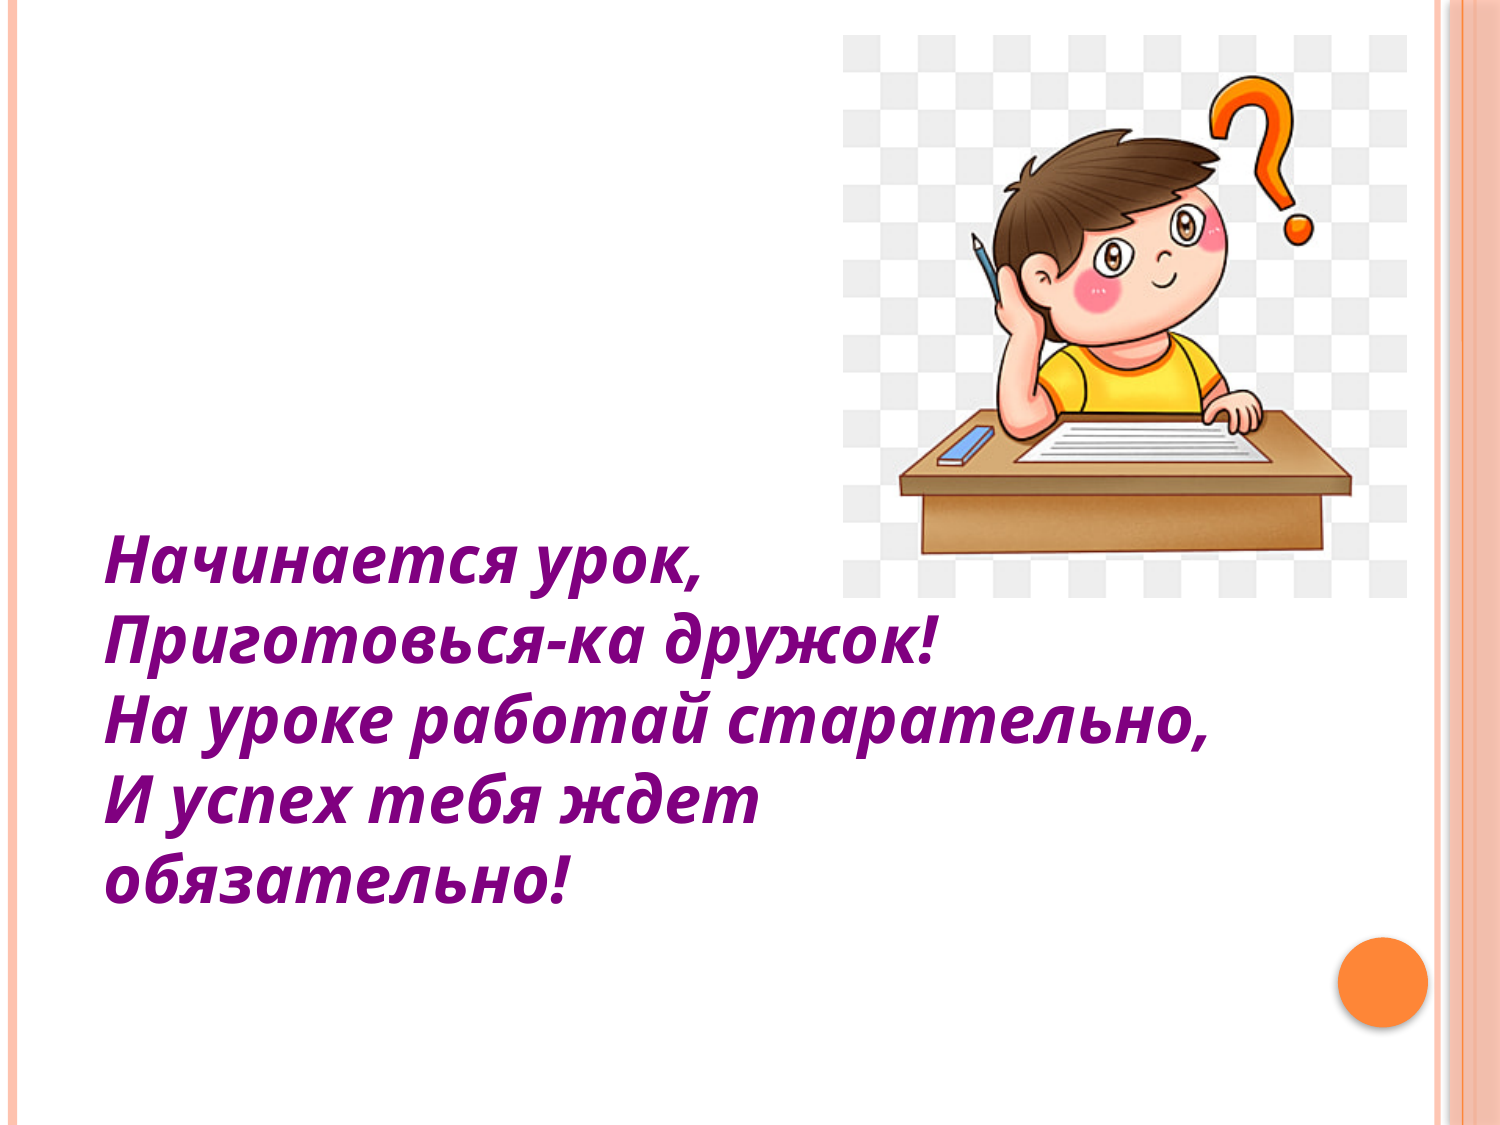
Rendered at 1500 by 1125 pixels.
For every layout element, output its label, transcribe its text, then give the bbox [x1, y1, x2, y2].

text_box Начинается урок, Приготовься-ка дружок! На уроке работай старательно, И успех тебя ждет обязательно! [88, 509, 1254, 925]
picture [843, 34, 1407, 599]
